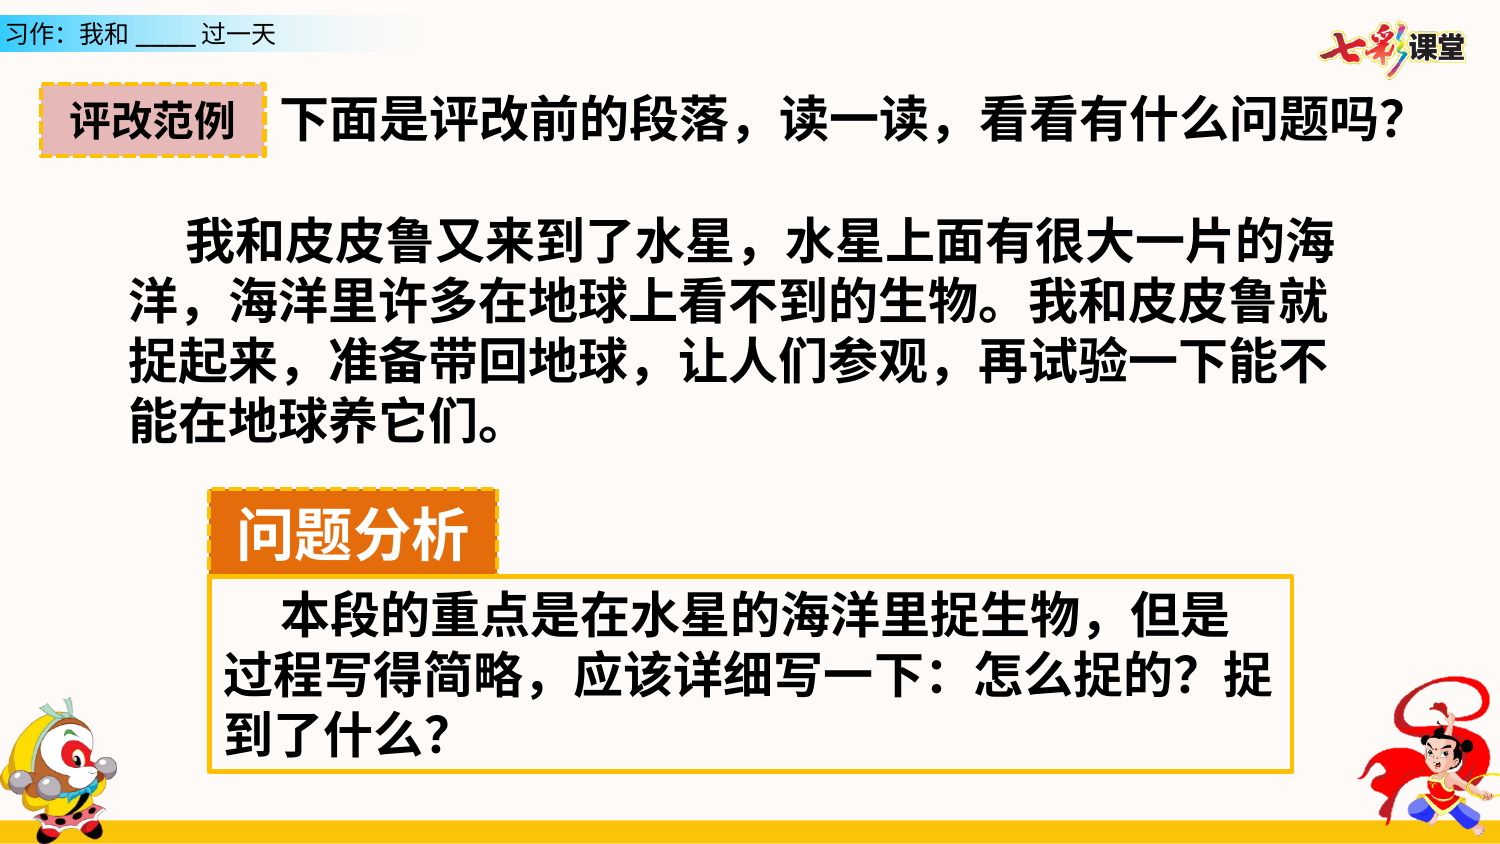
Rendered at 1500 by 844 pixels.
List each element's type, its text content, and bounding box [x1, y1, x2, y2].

text_box 评改范例 [39, 82, 267, 158]
text_box 问题分析 [207, 487, 499, 579]
text_box 本段的重点是在水星的海洋里捉生物，但是过程写得简略，应该详细写一下：怎么捉的？捉到了什么？ [209, 576, 1293, 772]
picture [1350, 668, 1500, 844]
picture [1316, 20, 1468, 80]
text_box 下面是评改前的段落，读一读，看看有什么问题吗？ [264, 80, 1429, 156]
text_box 我和皮皮鲁又来到了水星，水星上面有很大一片的海洋，海洋里许多在地球上看不到的生物。我和皮皮鲁就捉起来，准备带回地球，让人们参观，再试验一下能不能在地球养它们。 [113, 202, 1387, 457]
picture [0, 697, 117, 844]
